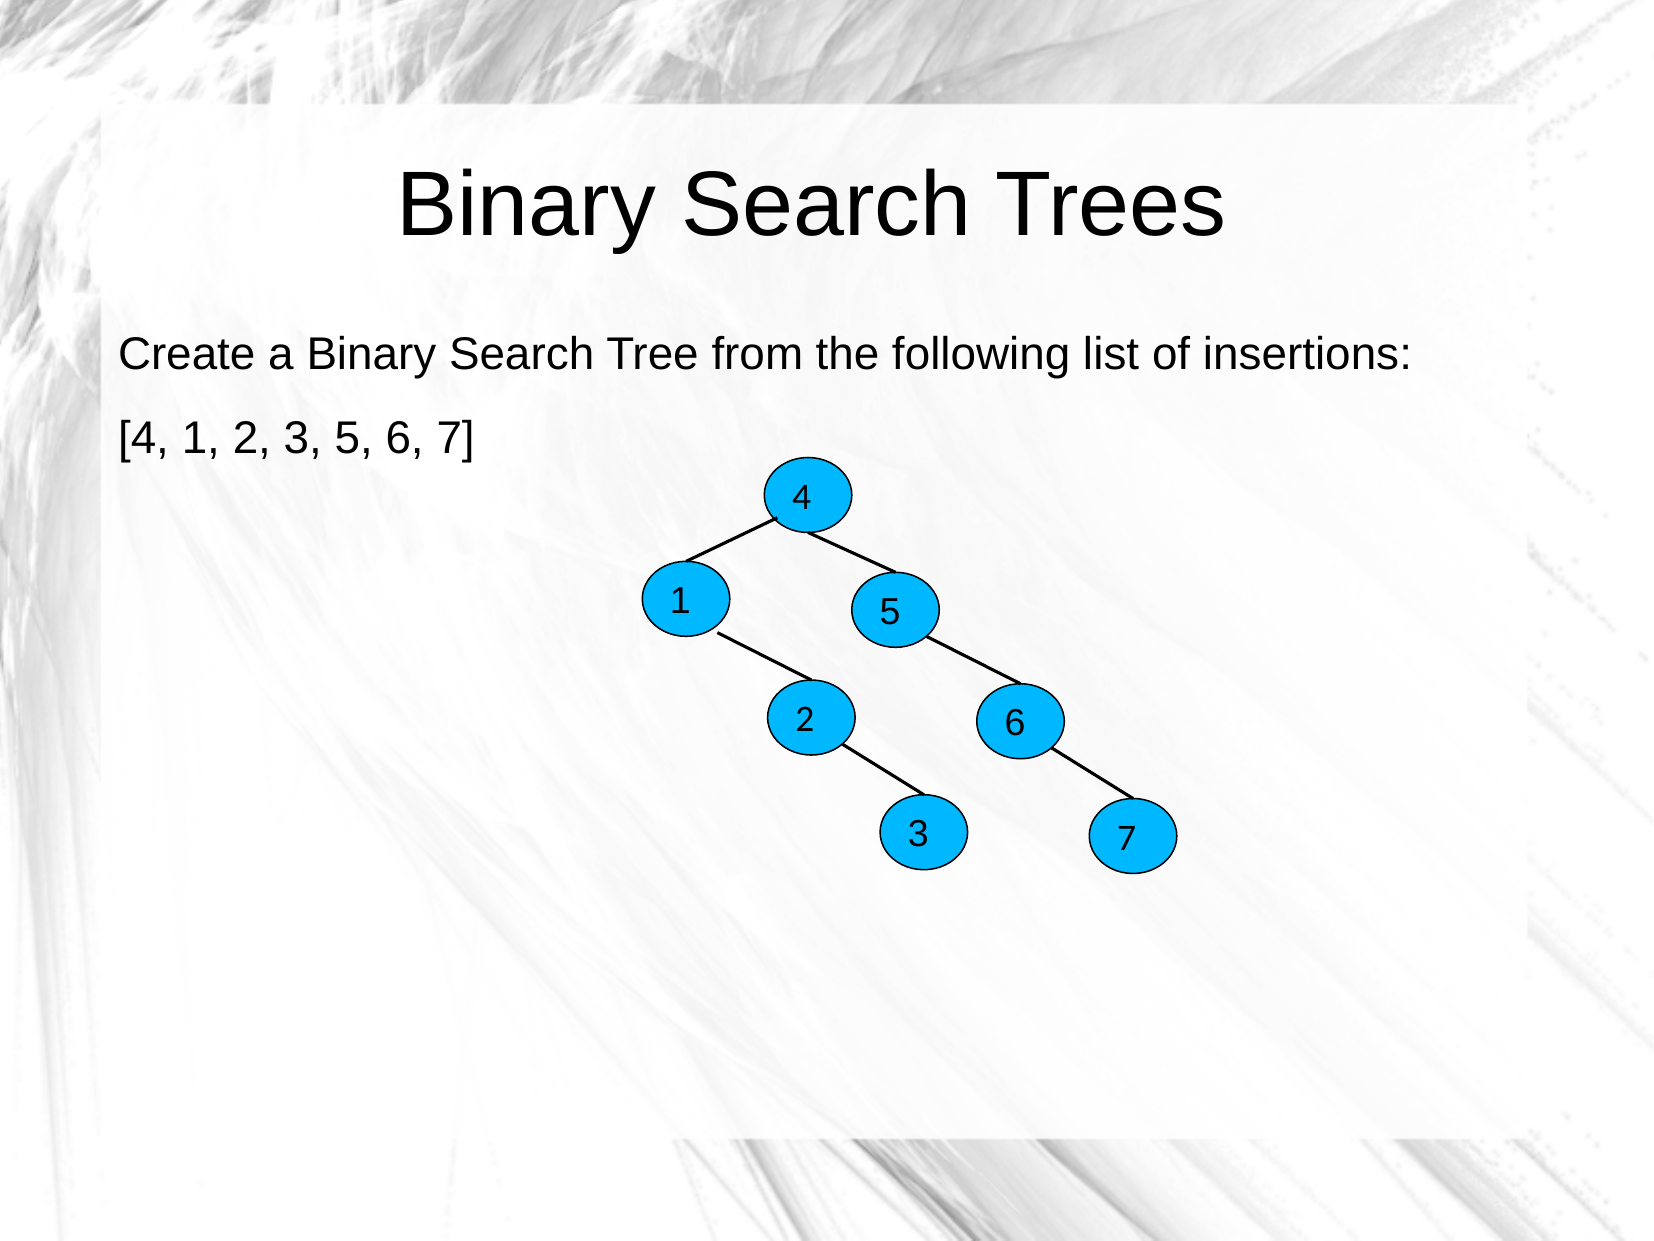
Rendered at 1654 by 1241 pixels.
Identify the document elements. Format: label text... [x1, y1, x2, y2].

picture [0, 0, 1654, 1241]
title Binary Search Trees [118, 93, 1506, 299]
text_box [642, 457, 1177, 874]
list Create a Binary Search Tree from the following list of insertions: [4, 1, 2, 3, 5, 6, 7] [118, 319, 1571, 1109]
